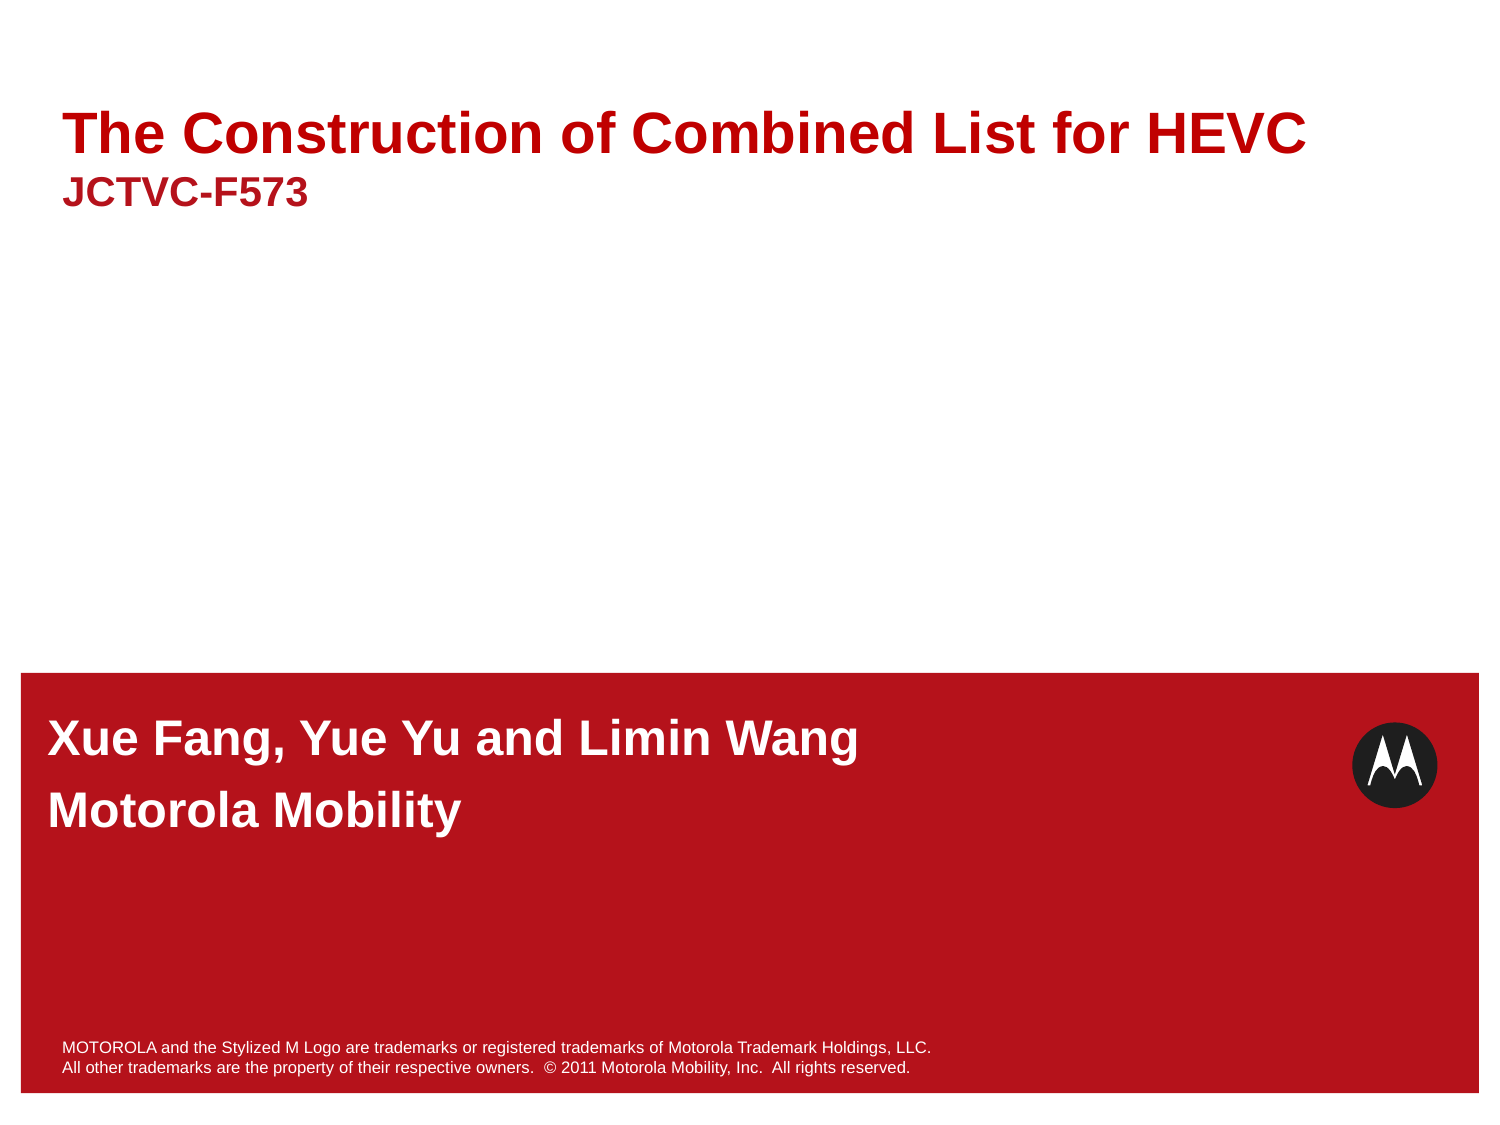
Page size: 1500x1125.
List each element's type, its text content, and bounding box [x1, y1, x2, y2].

subtitle Xue Fang, Yue Yu and Limin Wang Motorola Mobility [47, 705, 1333, 944]
title The Construction of Combined List for HEVC JCTVC-F573 [62, 68, 1338, 216]
